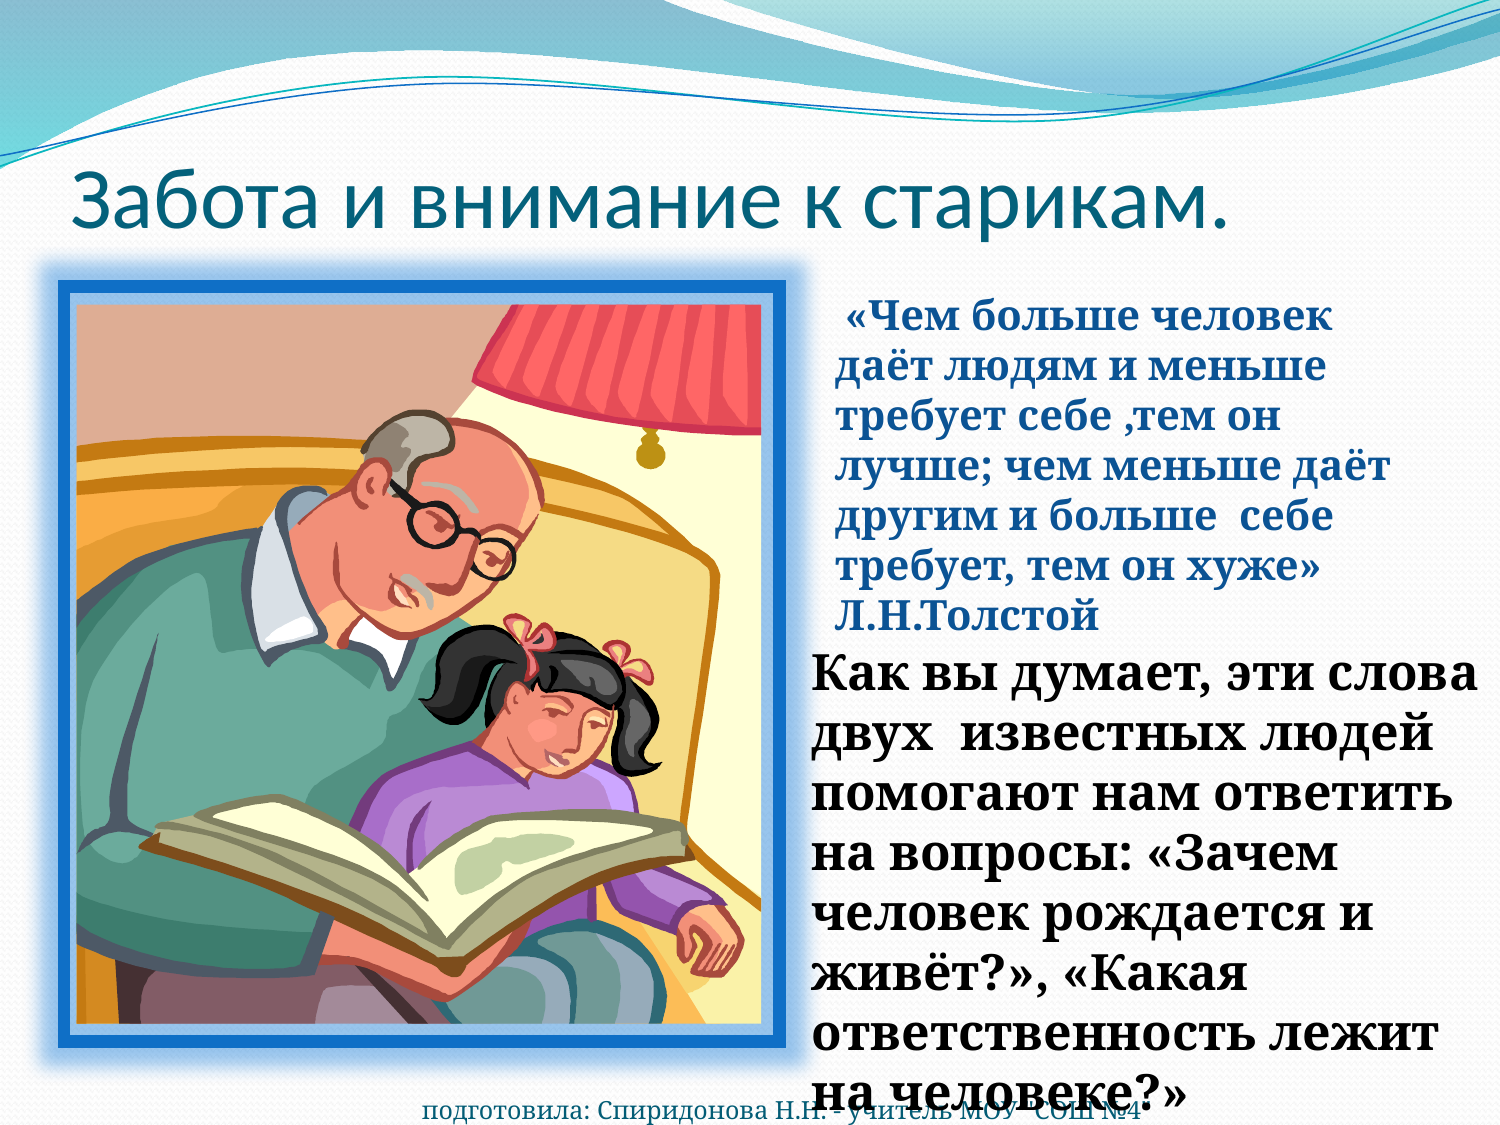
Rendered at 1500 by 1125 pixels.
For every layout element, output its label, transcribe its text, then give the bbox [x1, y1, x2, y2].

text_box «Чем больше человек даёт людям и меньше требует себе ,тем он лучше; чем меньше даёт другим и больше себе требует, тем он хуже» Л.Н.Толстой [820, 281, 1418, 632]
footer подготовила: Спиридонова Н.Н. - учитель МОУ "СОШ №4" [421, 1089, 796, 1125]
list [70, 292, 774, 1036]
title Забота и внимание к старикам. [70, 58, 1421, 247]
text_box Как вы думает, эти слова двух известных людей помогают нам ответить на вопросы: «Зачем человек рождается и живёт?», «Какая ответственность лежит на человеке?» [796, 632, 1500, 1125]
